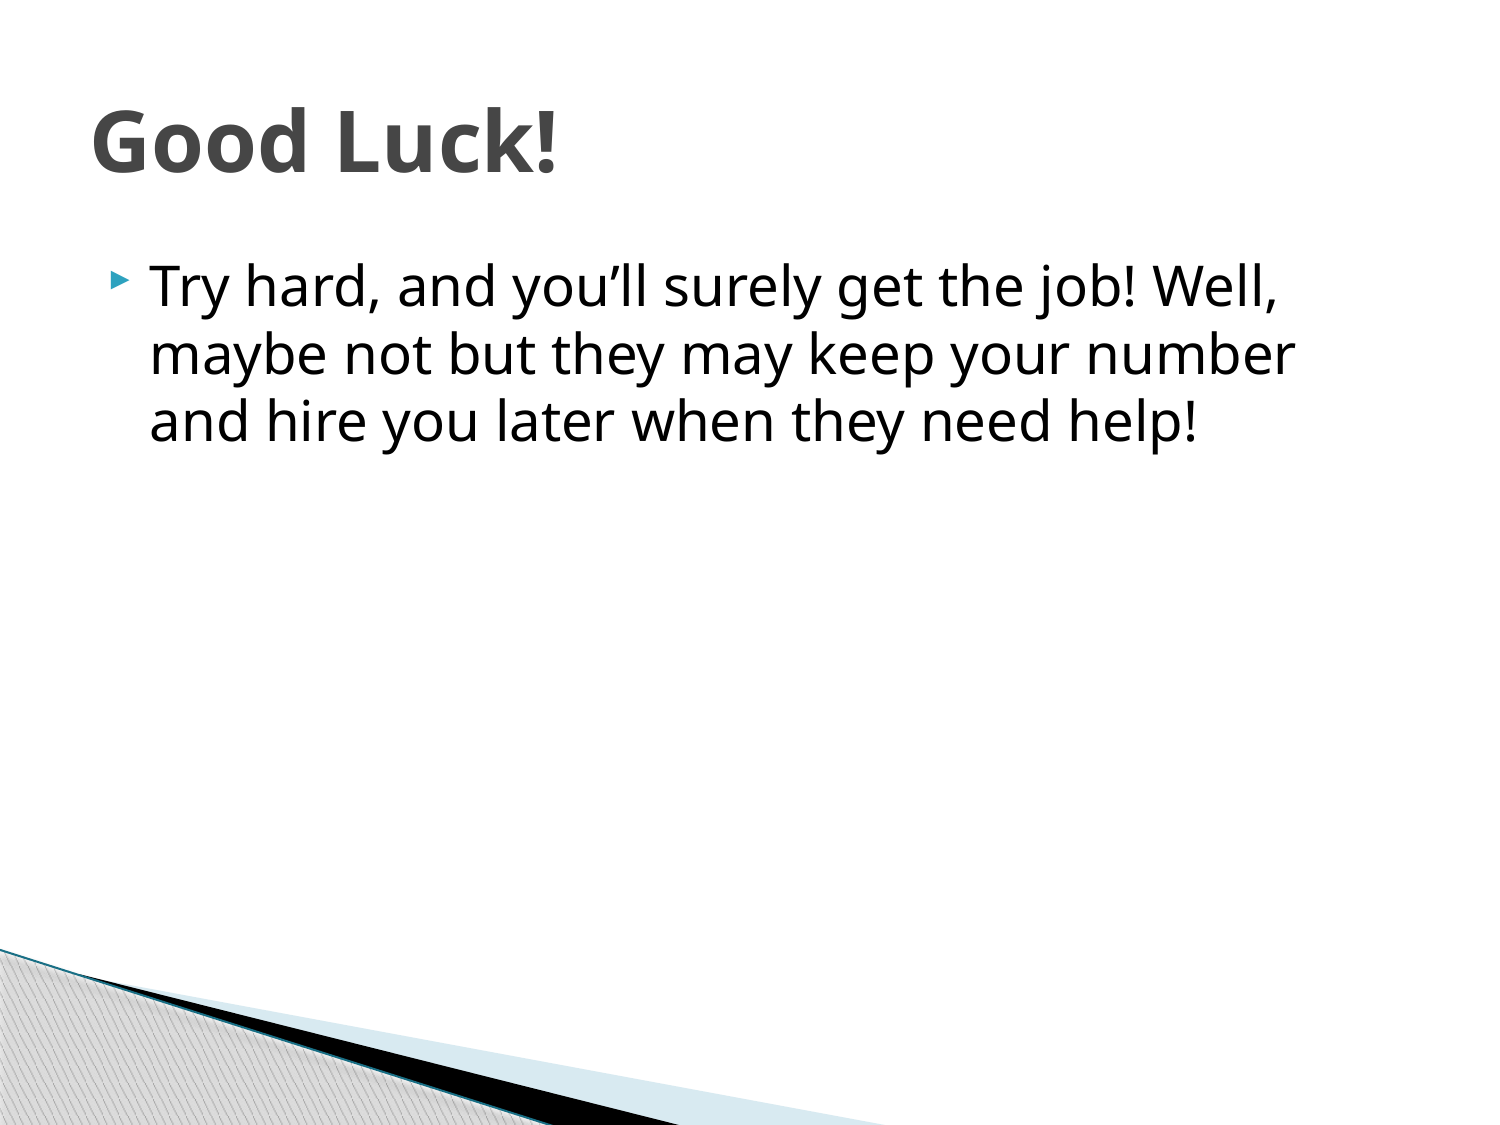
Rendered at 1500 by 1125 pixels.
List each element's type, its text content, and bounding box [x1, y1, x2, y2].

list Try hard, and you’ll surely get the job! Well, maybe not but they may keep your number and hire you later when they need help! [75, 243, 1425, 986]
title Good Luck! [75, 45, 1425, 233]
